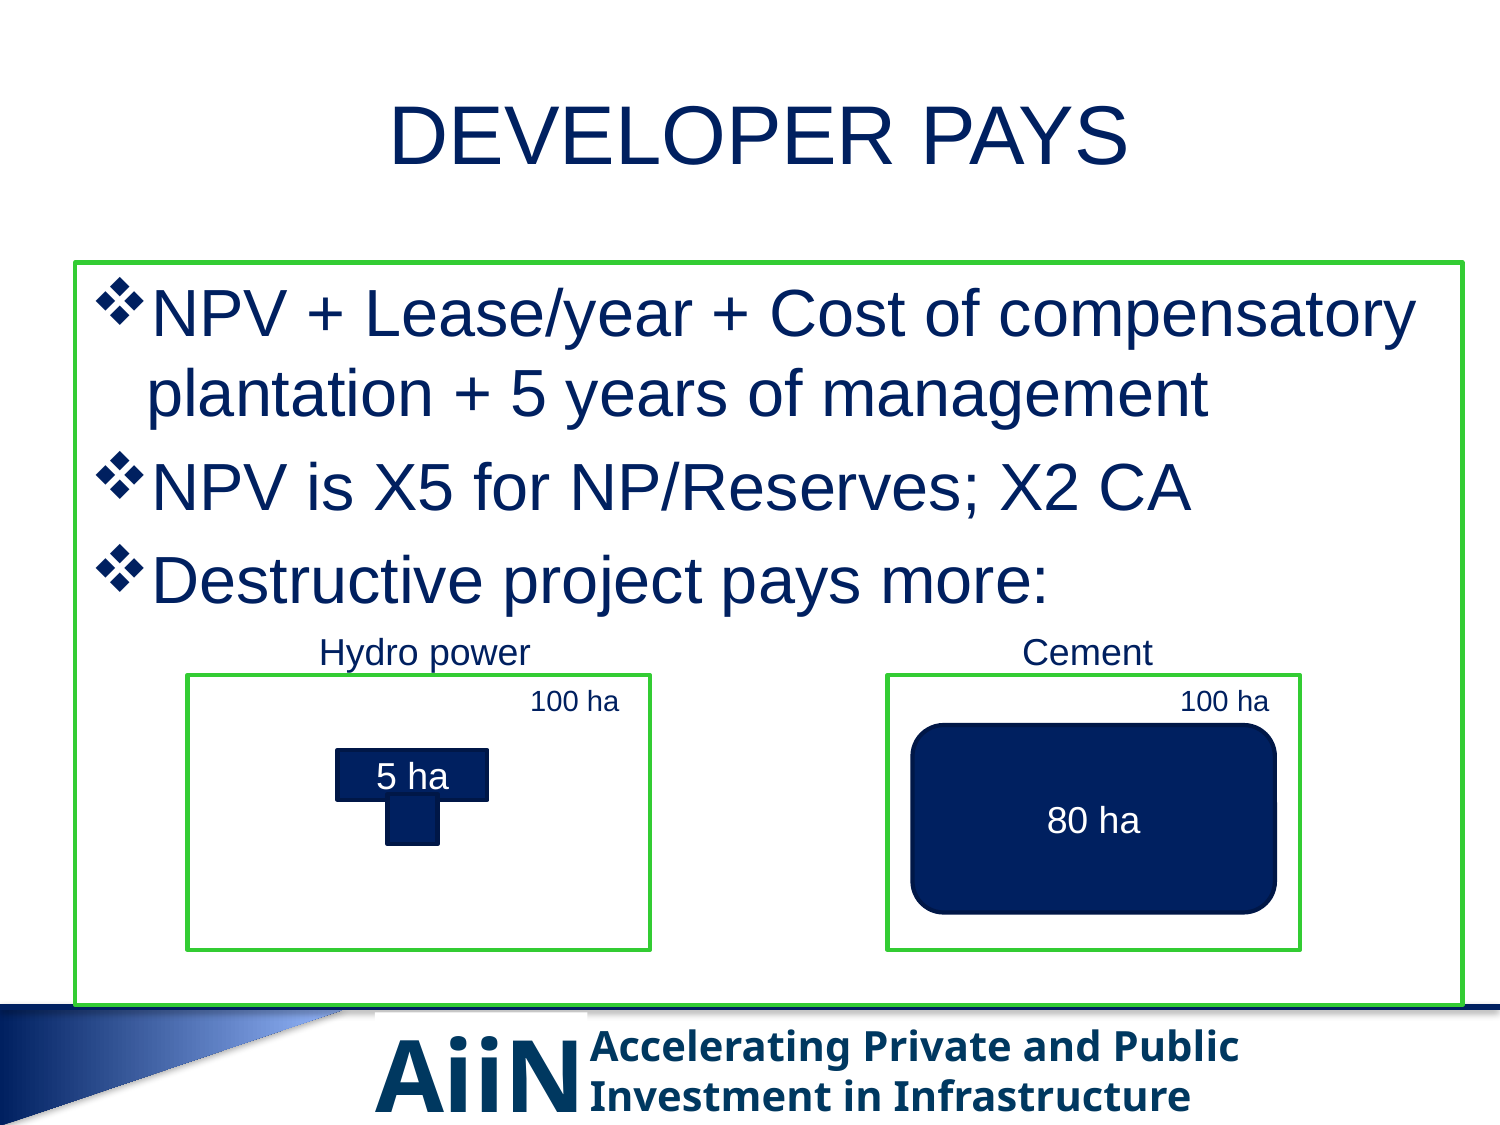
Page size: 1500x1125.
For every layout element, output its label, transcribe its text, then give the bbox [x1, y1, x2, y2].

list NPV + Lease/year + Cost of compensatory plantation + 5 years of management NPV is X5 for NP/Reserves; X2 CA Destructive project pays more: [73, 260, 1465, 1007]
text_box Hydro power [298, 623, 552, 677]
title DEVELOPER PAYS [84, 37, 1435, 225]
text_box [885, 673, 1302, 952]
text_box 100 ha [1148, 673, 1302, 727]
text_box 5 ha [335, 748, 489, 802]
text_box Cement [960, 623, 1214, 677]
text_box [385, 792, 440, 846]
text_box 80 ha [910, 722, 1278, 915]
text_box [185, 673, 652, 952]
text_box 100 ha [498, 673, 652, 727]
